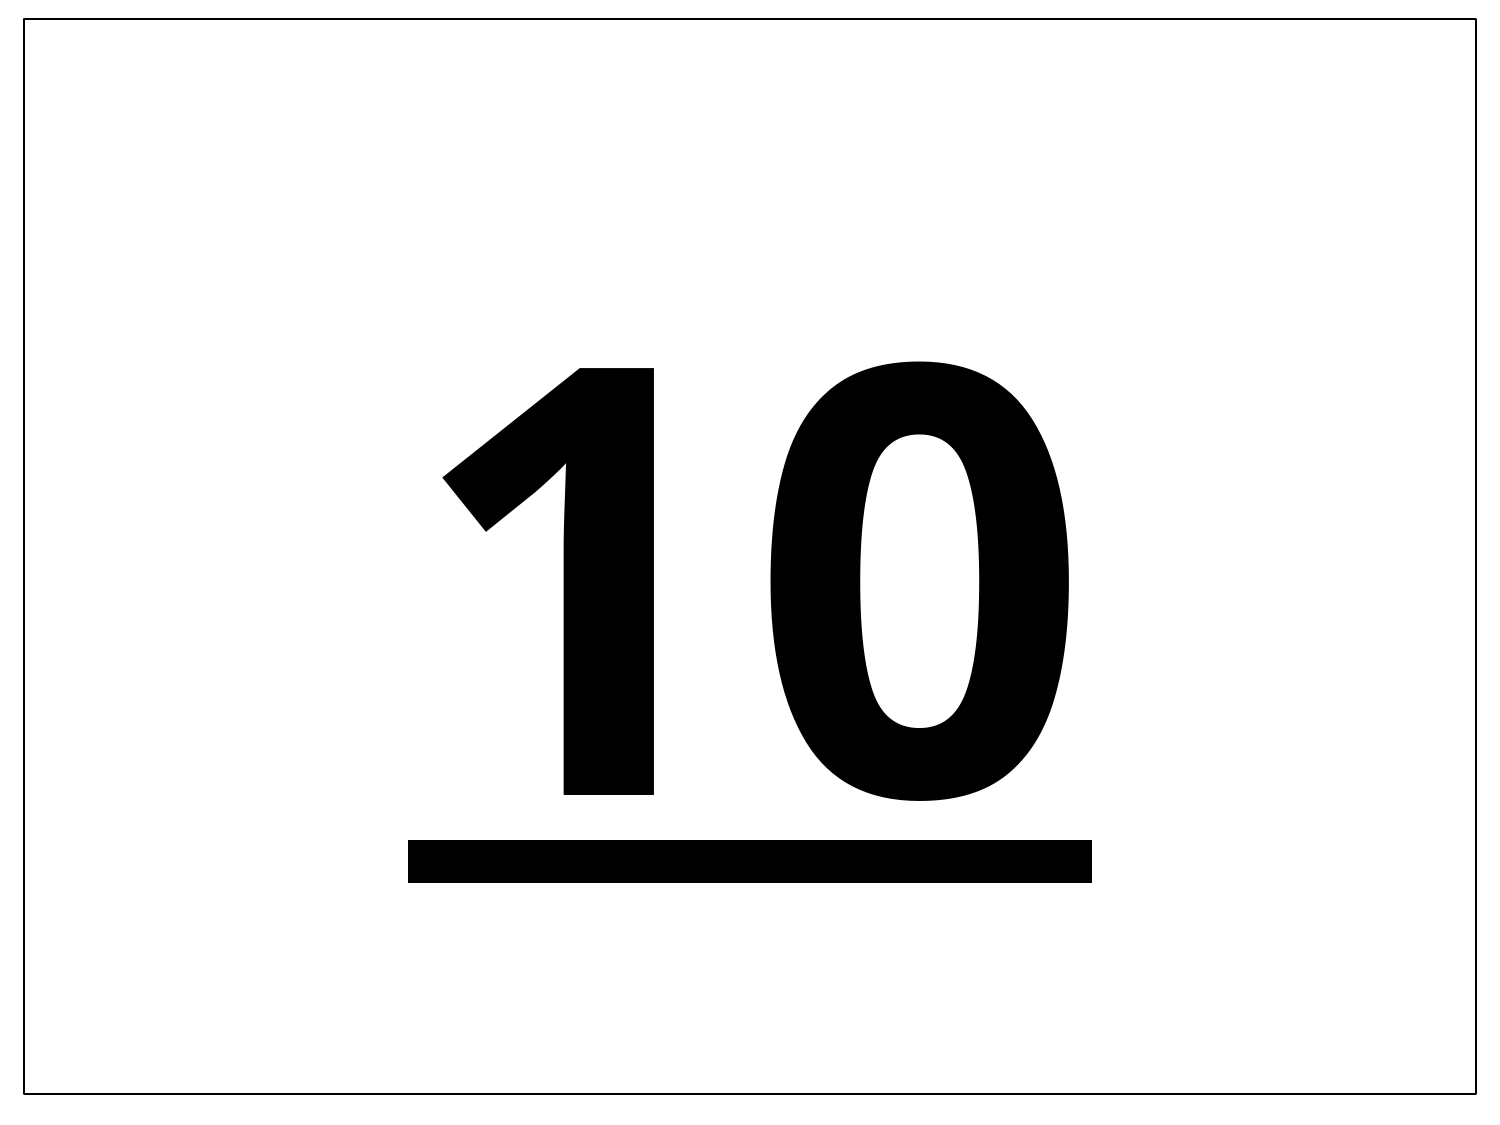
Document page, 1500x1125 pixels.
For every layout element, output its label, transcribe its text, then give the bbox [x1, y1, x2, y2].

text_box 10 [21, 17, 1479, 1096]
